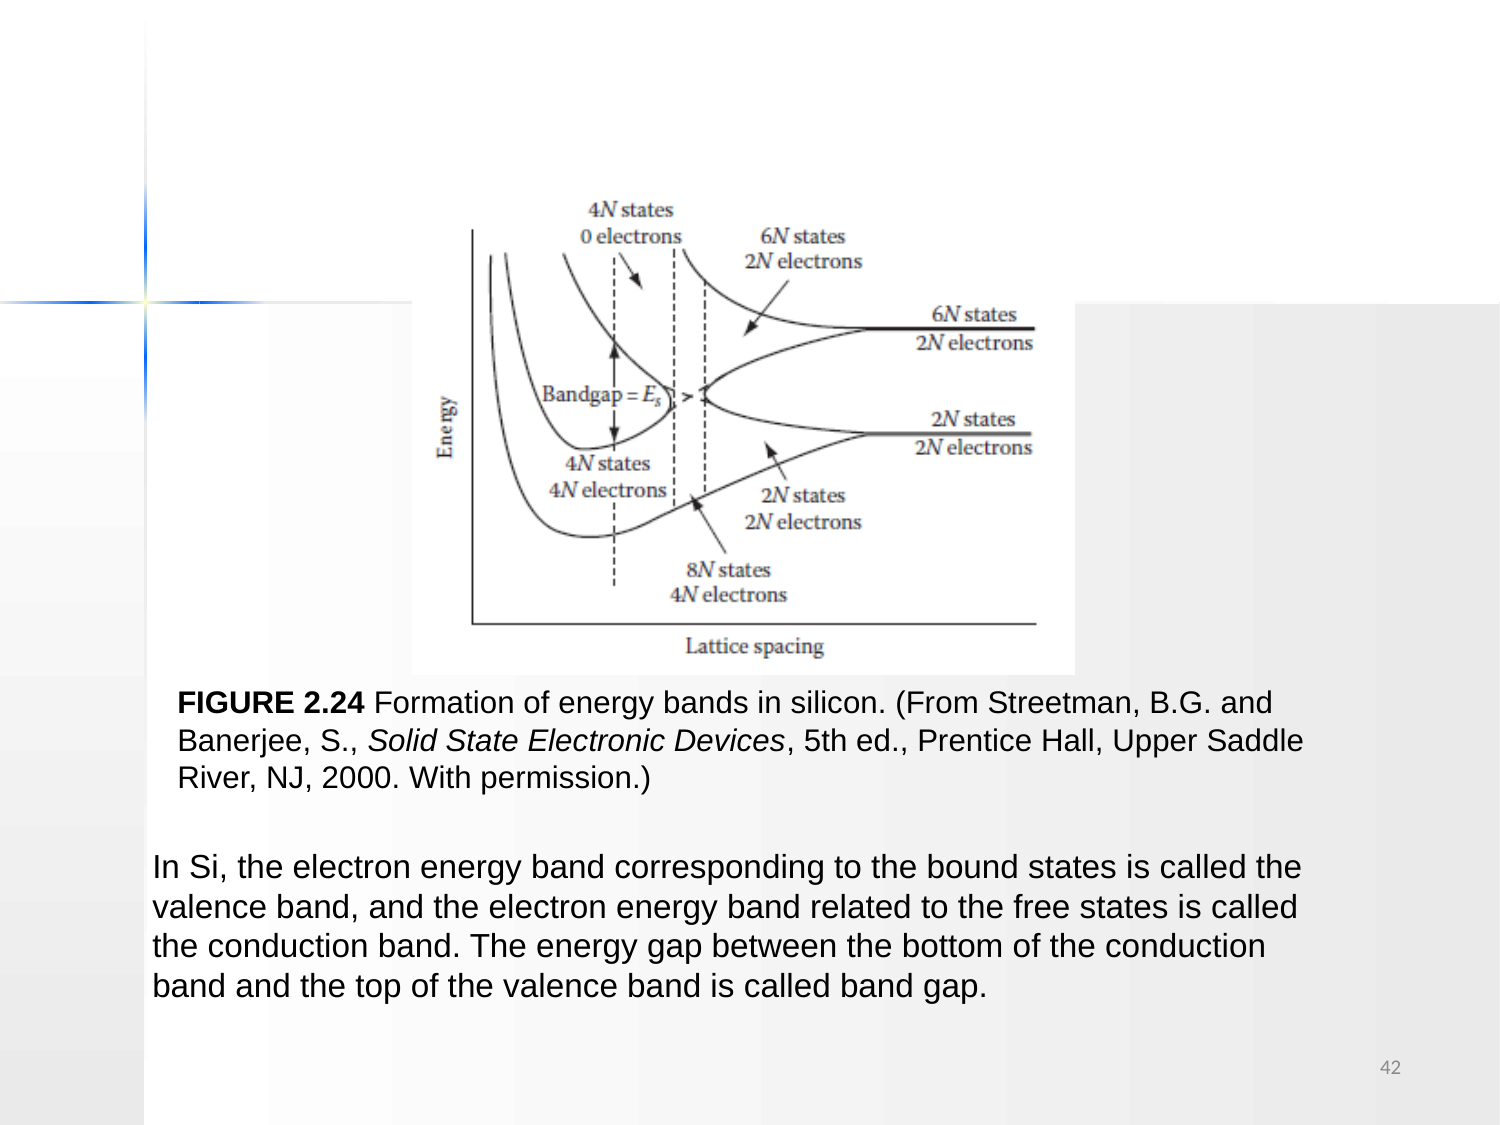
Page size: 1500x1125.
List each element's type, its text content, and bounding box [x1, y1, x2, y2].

text_box In Si, the electron energy band corresponding to the bound states is called the valence band, and the electron energy band related to the free states is called the conduction band. The energy gap between the bottom of the conduction band and the top of the valence band is called band gap. [137, 837, 1363, 1012]
picture [412, 180, 1076, 675]
text_box FIGURE 2.24 Formation of energy bands in silicon. (From Streetman, B.G. and Banerjee, S., Solid State Electronic Devices, 5th ed., Prentice Hall, Upper Saddle River, NJ, 2000. With permission.) [162, 674, 1325, 802]
